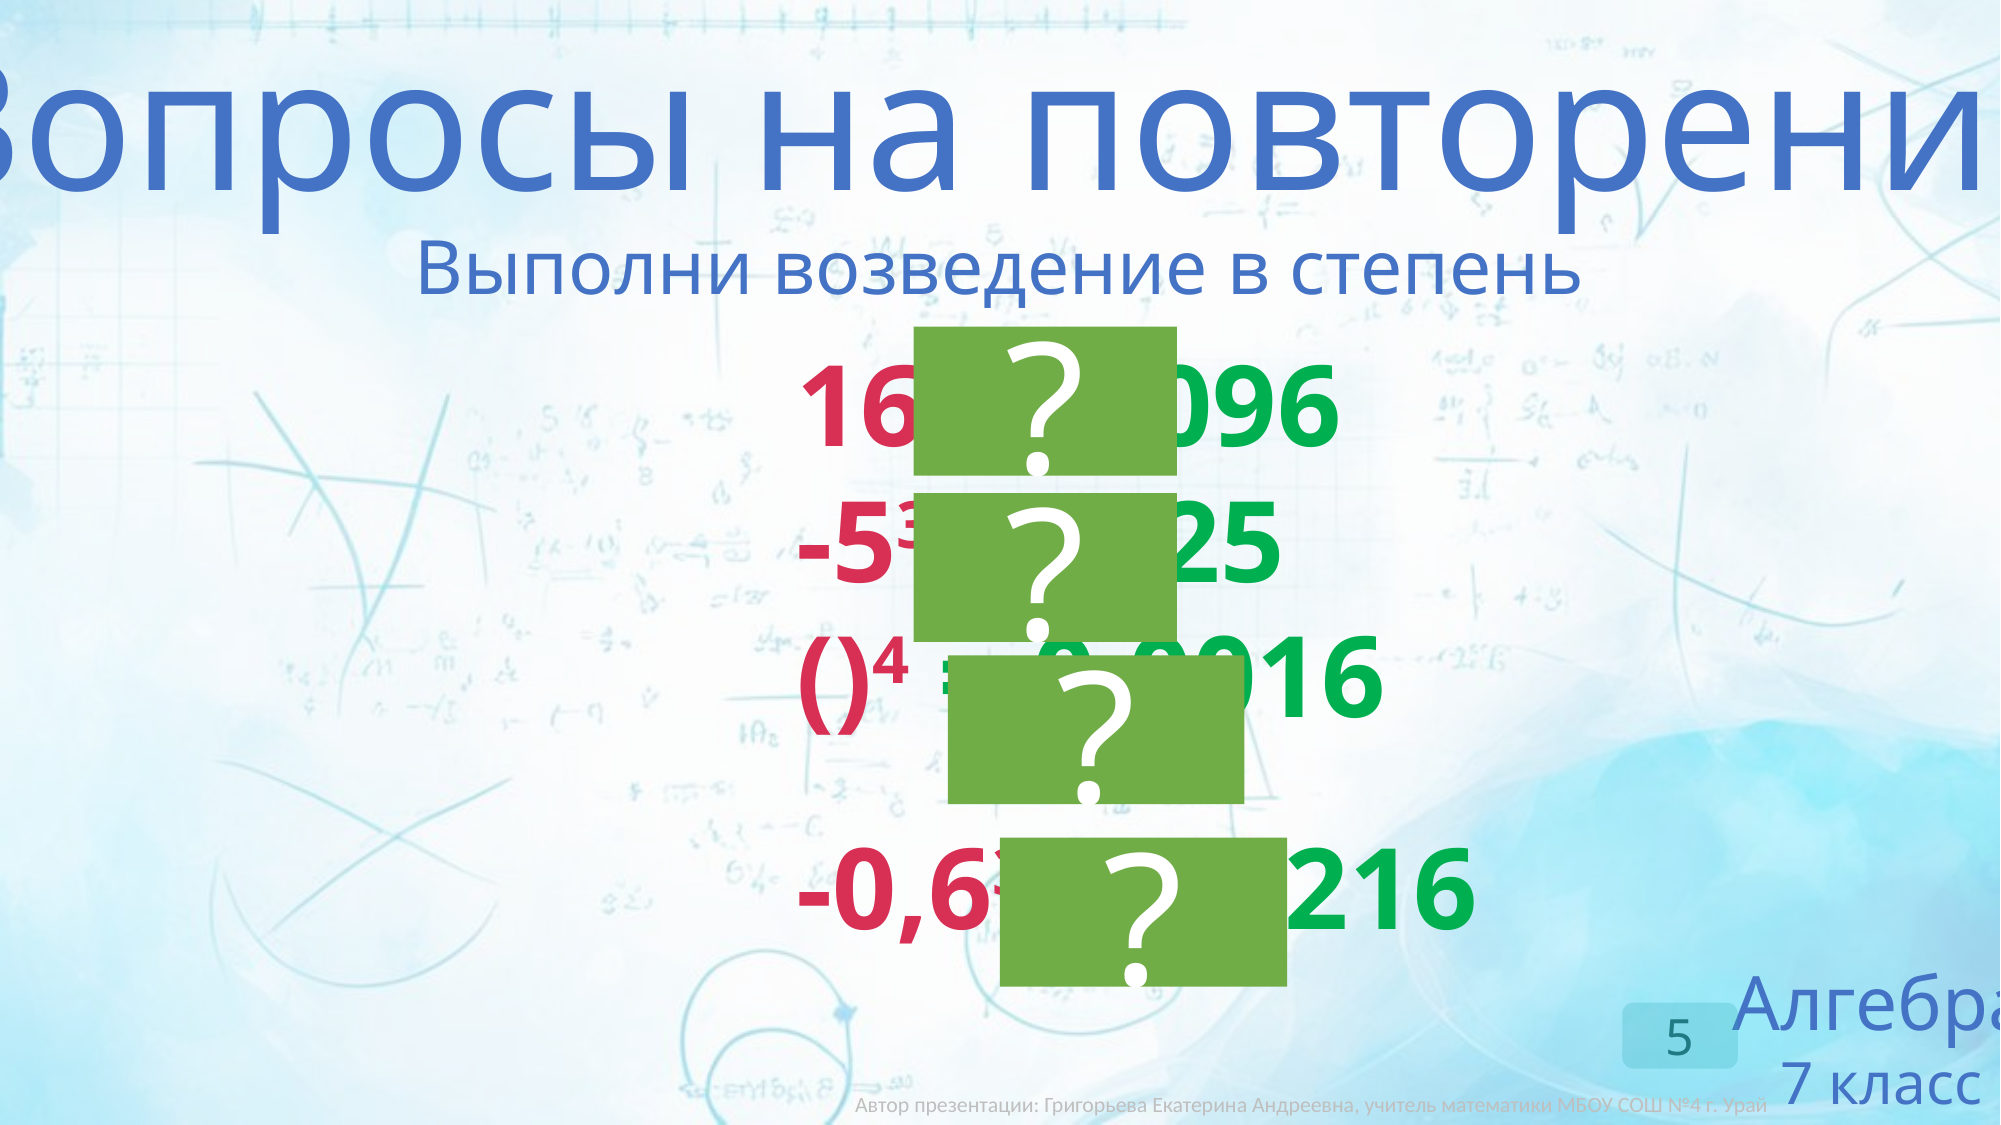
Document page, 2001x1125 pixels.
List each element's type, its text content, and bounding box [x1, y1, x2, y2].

text_box ? [913, 326, 1178, 477]
text_box Выполни возведение в степень [400, 211, 1600, 317]
text_box Алгебра 7 класс [1717, 948, 2000, 1124]
text_box Автор презентации: Григорьева Екатерина Андреевна, учитель математики МБОУ СОШ №4 г. Урай [840, 1083, 1790, 1125]
text_box ? [947, 654, 1245, 805]
text_box 163 = 4096 [1178, 326, 1799, 462]
text_box 163 = 4096 [781, 326, 913, 462]
text_box -53 = -125 [781, 462, 1799, 613]
text_box 5 [1621, 1001, 1739, 1070]
text_box -0,63 = -0,216 [781, 809, 1799, 960]
text_box Вопросы на повторение [0, 0, 2000, 235]
text_box ? [999, 837, 1288, 988]
text_box ? [913, 492, 1178, 643]
